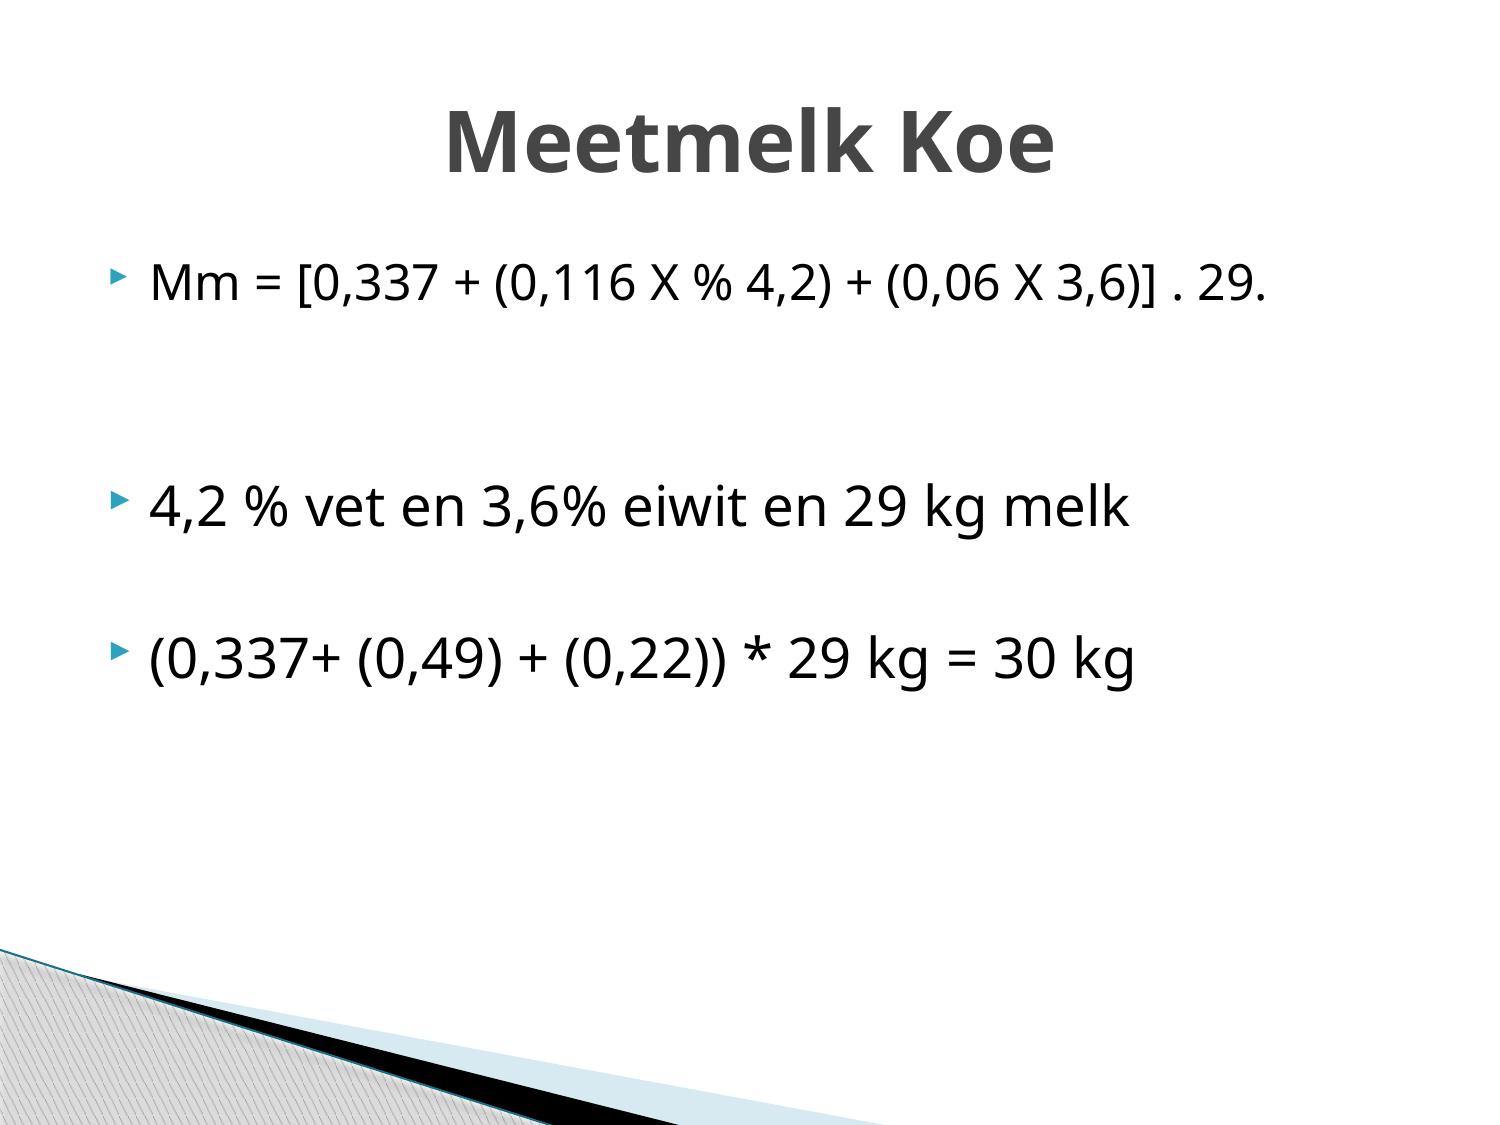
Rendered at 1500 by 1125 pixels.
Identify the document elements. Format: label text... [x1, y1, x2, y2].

list Mm = [0,337 + (0,116 X % 4,2) + (0,06 X 3,6)] . 29. 4,2 % vet en 3,6% eiwit en 29 kg melk (0,337+ (0,49) + (0,22)) * 29 kg = 30 kg [75, 243, 1425, 986]
title Meetmelk Koe [75, 45, 1425, 233]
